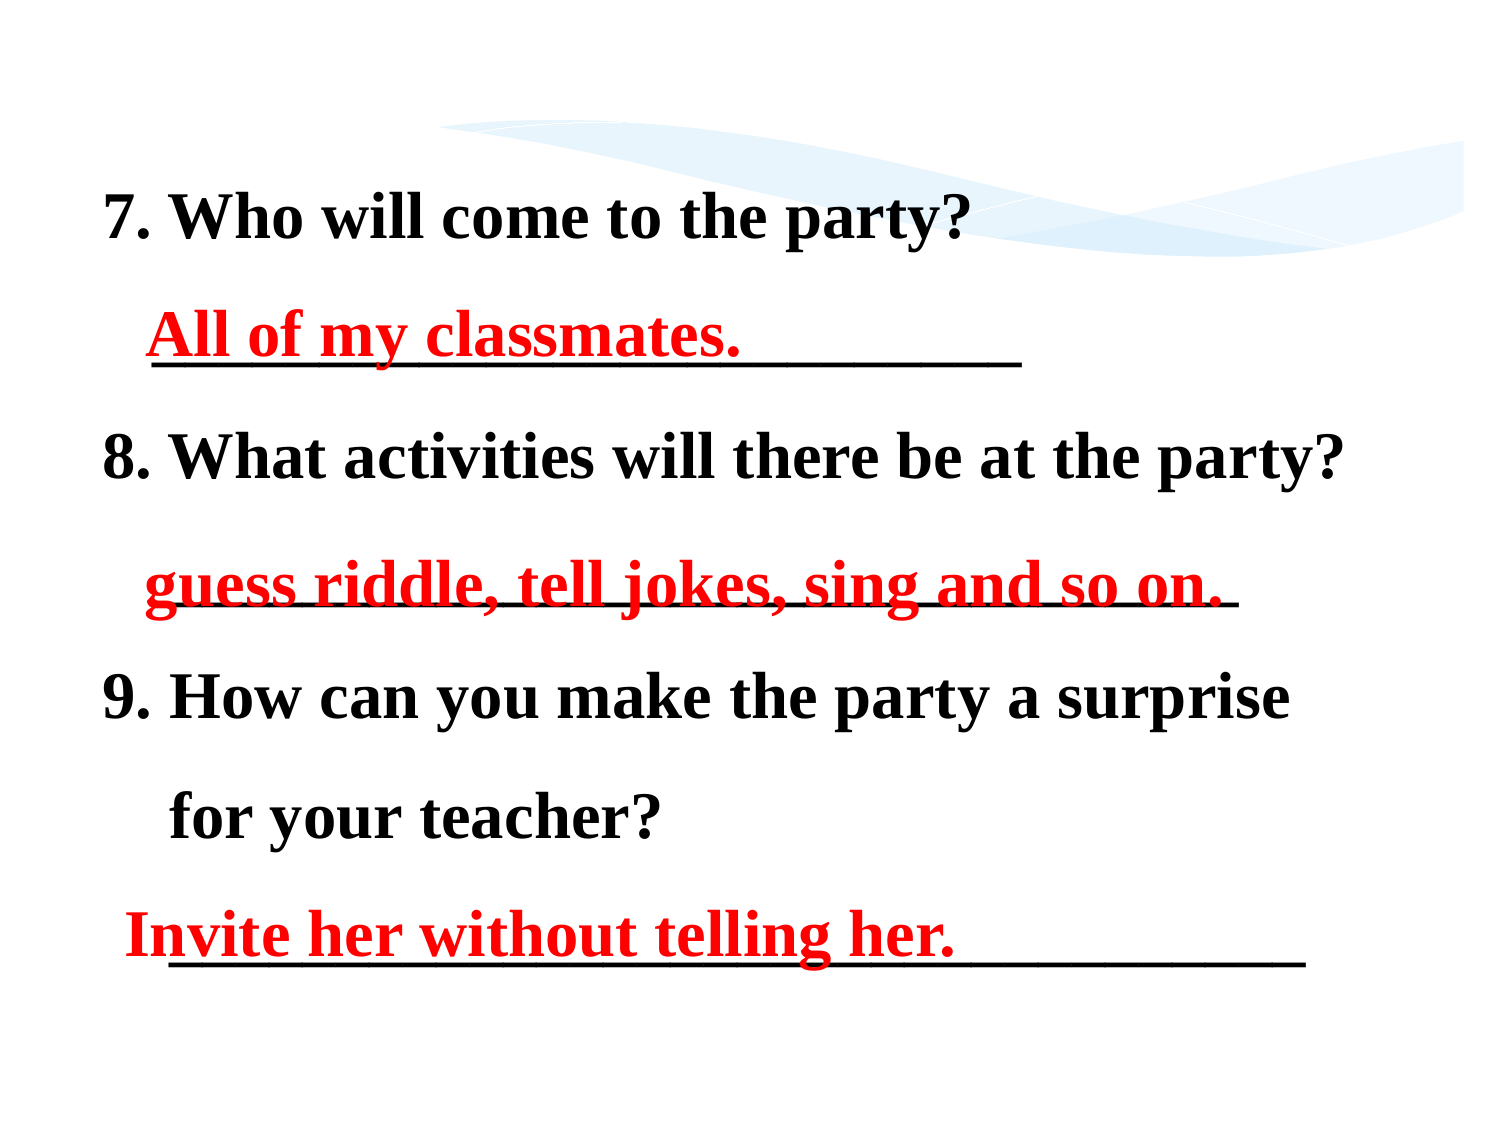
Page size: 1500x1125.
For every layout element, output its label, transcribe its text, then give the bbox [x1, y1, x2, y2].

text_box 7. Who will come to the party? __________________________ 8. What activities will there be at the party? ________________________________ 9. How can you make the party a surprise for your teacher? __________________________________ [87, 125, 1450, 980]
text_box Invite her without telling her. [109, 849, 1085, 977]
text_box All of my classmates. [130, 249, 871, 377]
text_box guess riddle, tell jokes, sing and so on. [130, 500, 1353, 627]
